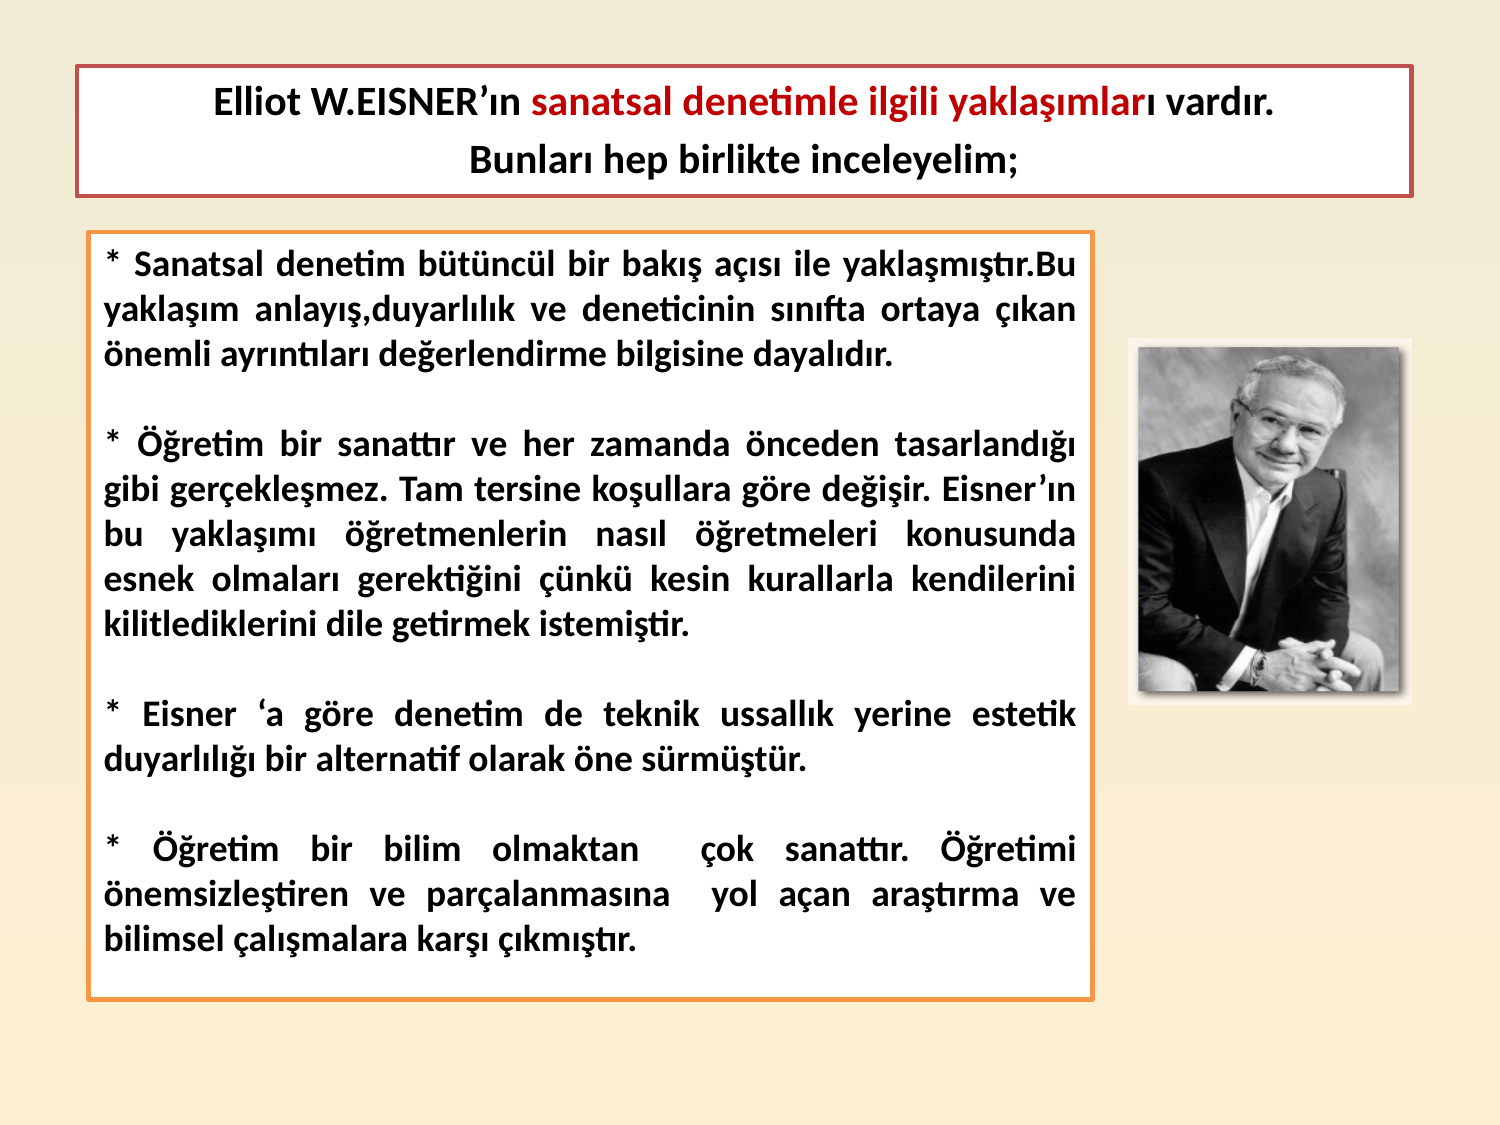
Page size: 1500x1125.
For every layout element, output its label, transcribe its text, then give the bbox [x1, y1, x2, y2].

text_box Elliot W.EISNER’ın sanatsal denetimle ilgili yaklaşımları vardır. Bunları hep birlikte inceleyelim; [75, 64, 1414, 198]
picture [1127, 337, 1412, 705]
text_box * Sanatsal denetim bütüncül bir bakış açısı ile yaklaşmıştır.Bu yaklaşım anlayış,duyarlılık ve deneticinin sınıfta ortaya çıkan önemli ayrıntıları değerlendirme bilgisine dayalıdır. * Öğretim bir sanattır ve her zamanda önceden tasarlandığı gibi gerçekleşmez. Tam tersine koşullara göre değişir. Eisner’ın bu yaklaşımı öğretmenlerin nasıl öğretmeleri konusunda esnek olmaları gerektiğini çünkü kesin kurallarla kendilerini kilitlediklerini dile getirmek istemiştir. * Eisner ‘a göre denetim de teknik ussallık yerine estetik duyarlılığı bir alternatif olarak öne sürmüştür. * Öğretim bir bilim olmaktan çok sanattır. Öğretimi önemsizleştiren ve parçalanmasına yol açan araştırma ve bilimsel çalışmalara karşı çıkmıştır. [86, 230, 1095, 1002]
